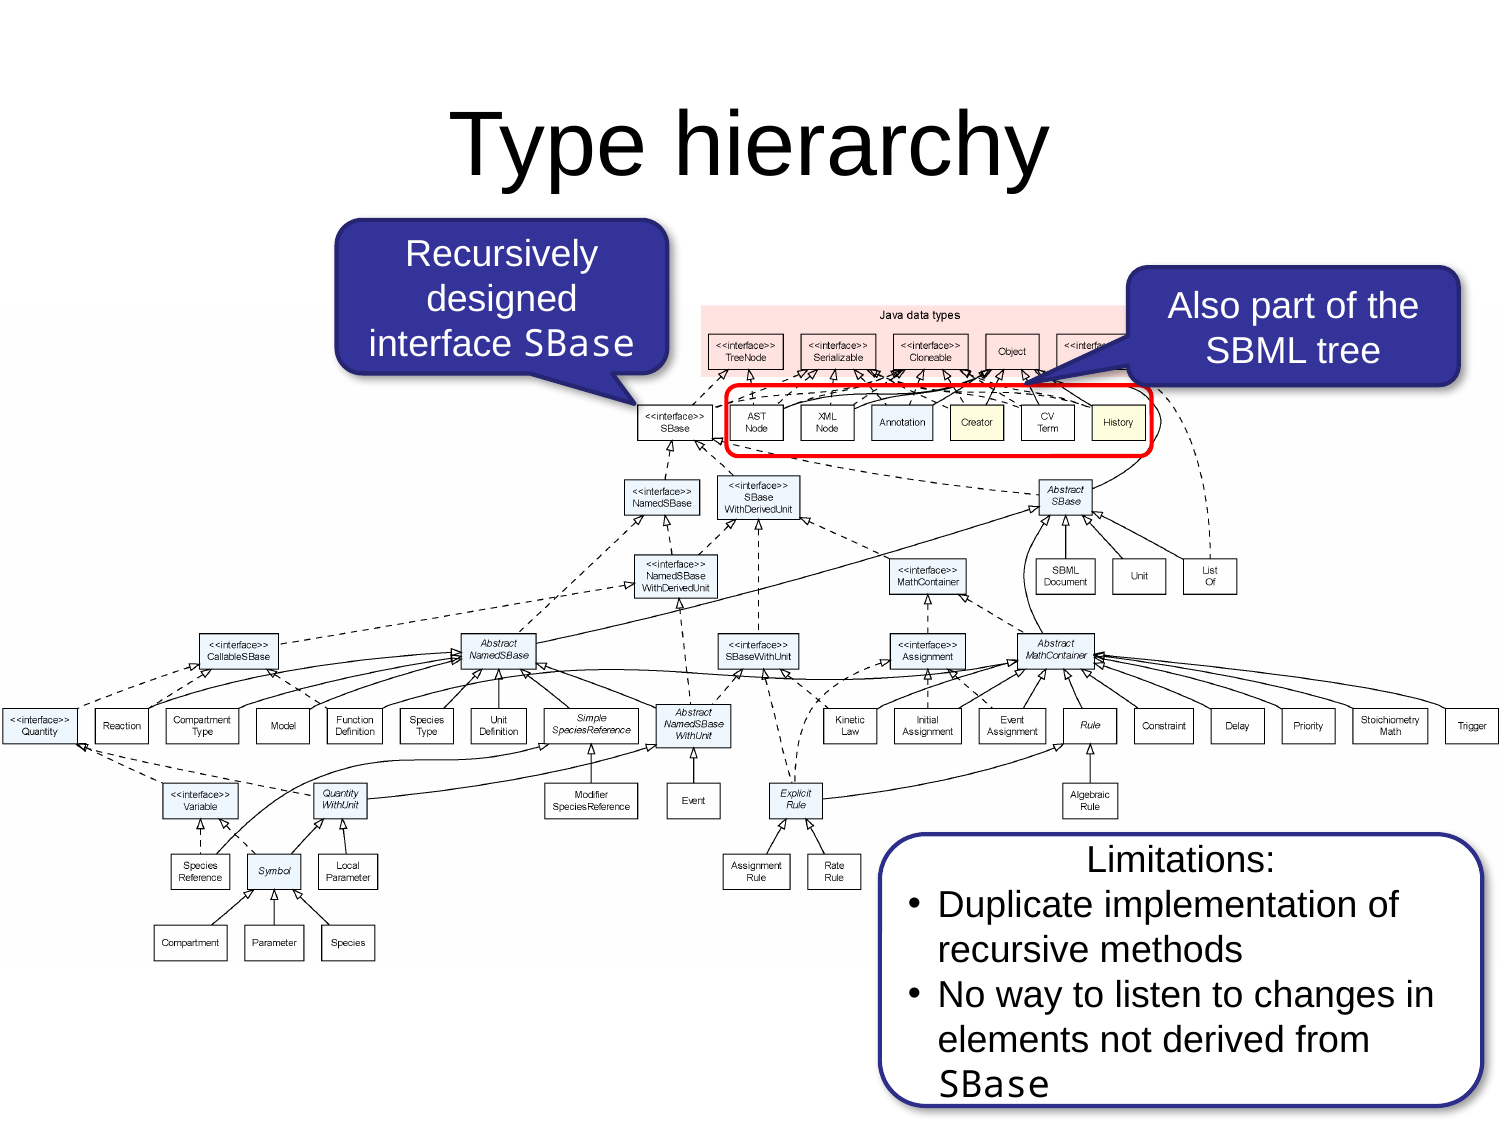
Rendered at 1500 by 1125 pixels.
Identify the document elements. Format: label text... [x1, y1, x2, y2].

text_box Recursively designed interface SBase [334, 217, 670, 303]
text_box Also part of the SBML tree [1125, 265, 1461, 303]
text_box Limitations: Duplicate implementation of recursive methods No way to listen to changes in elements not derived from SBase [877, 972, 1485, 1109]
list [0, 304, 1500, 964]
title Type hierarchy [74, 44, 1426, 233]
